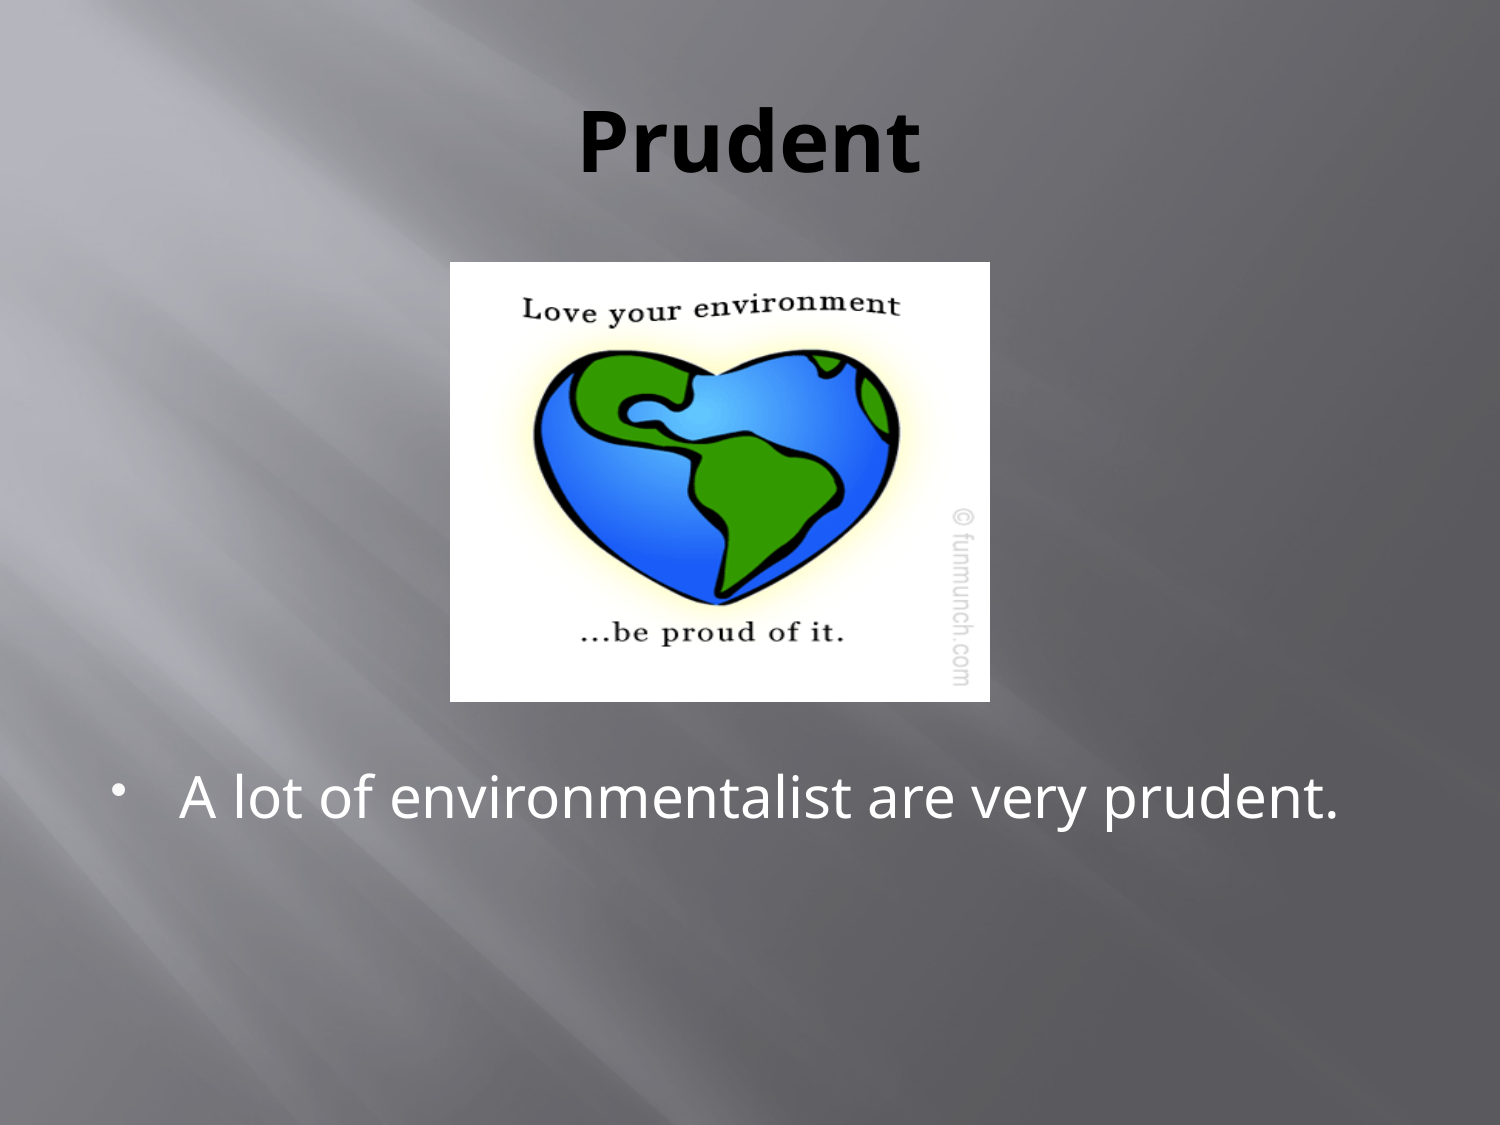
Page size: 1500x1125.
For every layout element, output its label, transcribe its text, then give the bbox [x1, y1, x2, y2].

list A lot of environmentalist are very prudent. [75, 262, 1425, 1035]
title Prudent [75, 45, 1425, 233]
picture [449, 262, 990, 703]
